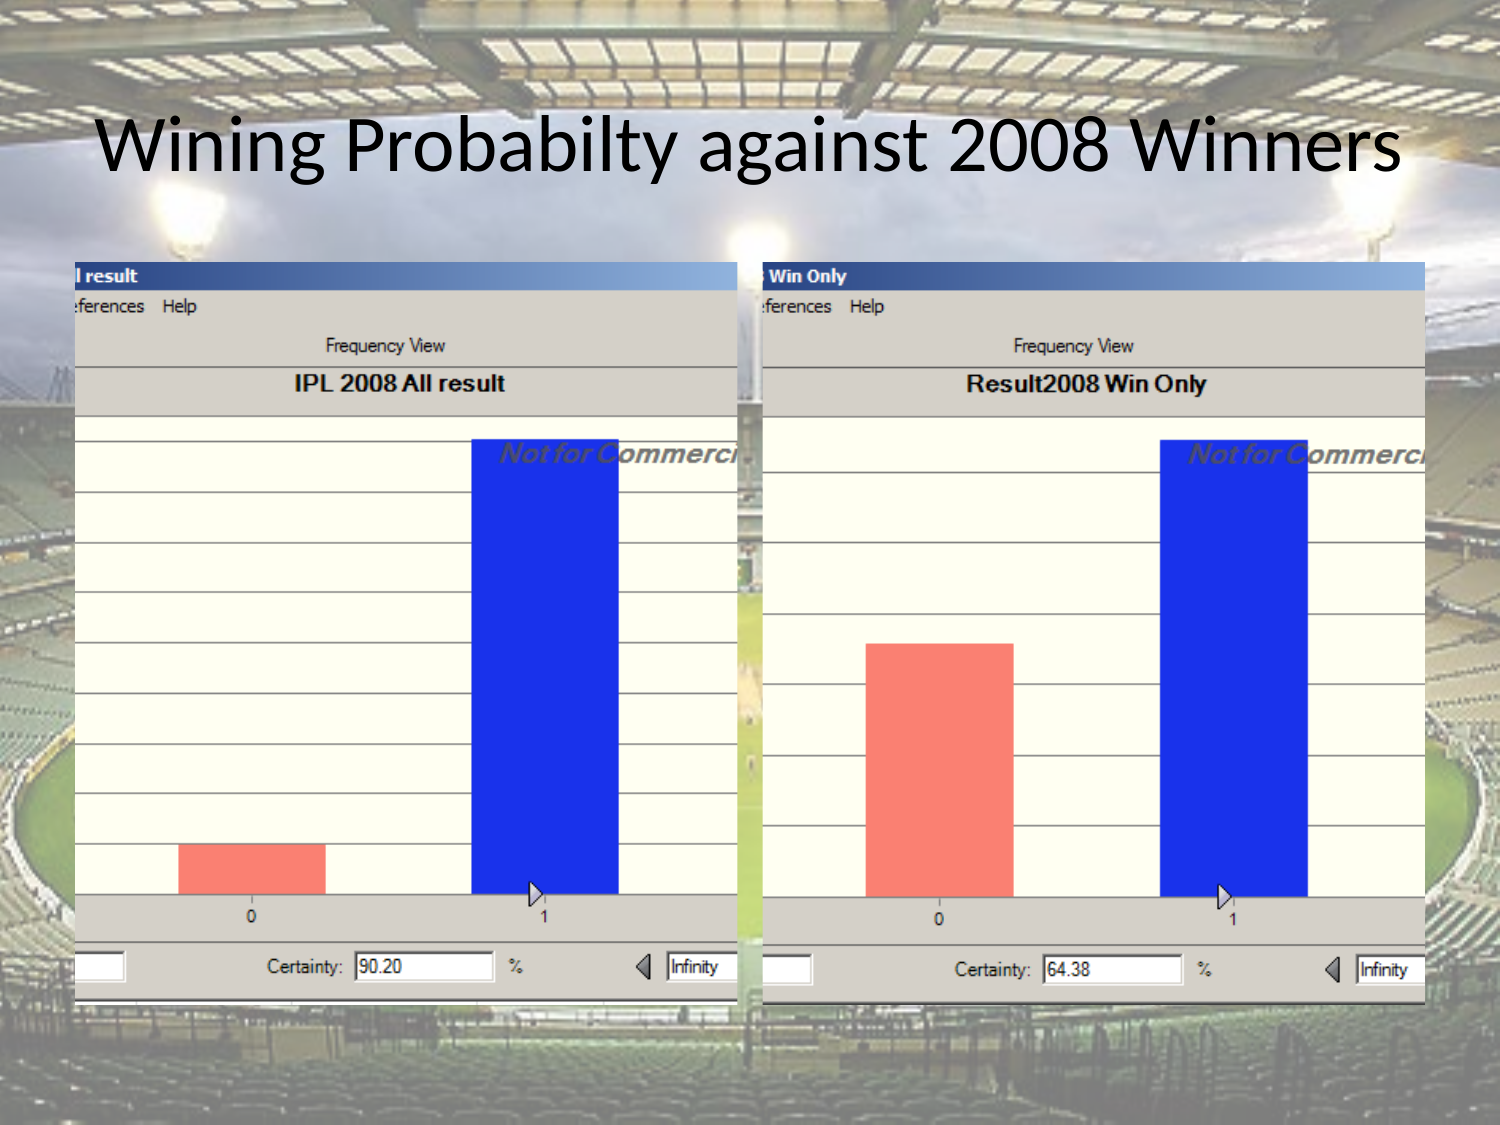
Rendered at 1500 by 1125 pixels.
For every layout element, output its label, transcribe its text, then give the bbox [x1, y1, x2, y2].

title Wining Probabilty against 2008 Winners [75, 45, 1425, 233]
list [762, 262, 1426, 1006]
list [74, 262, 738, 1006]
